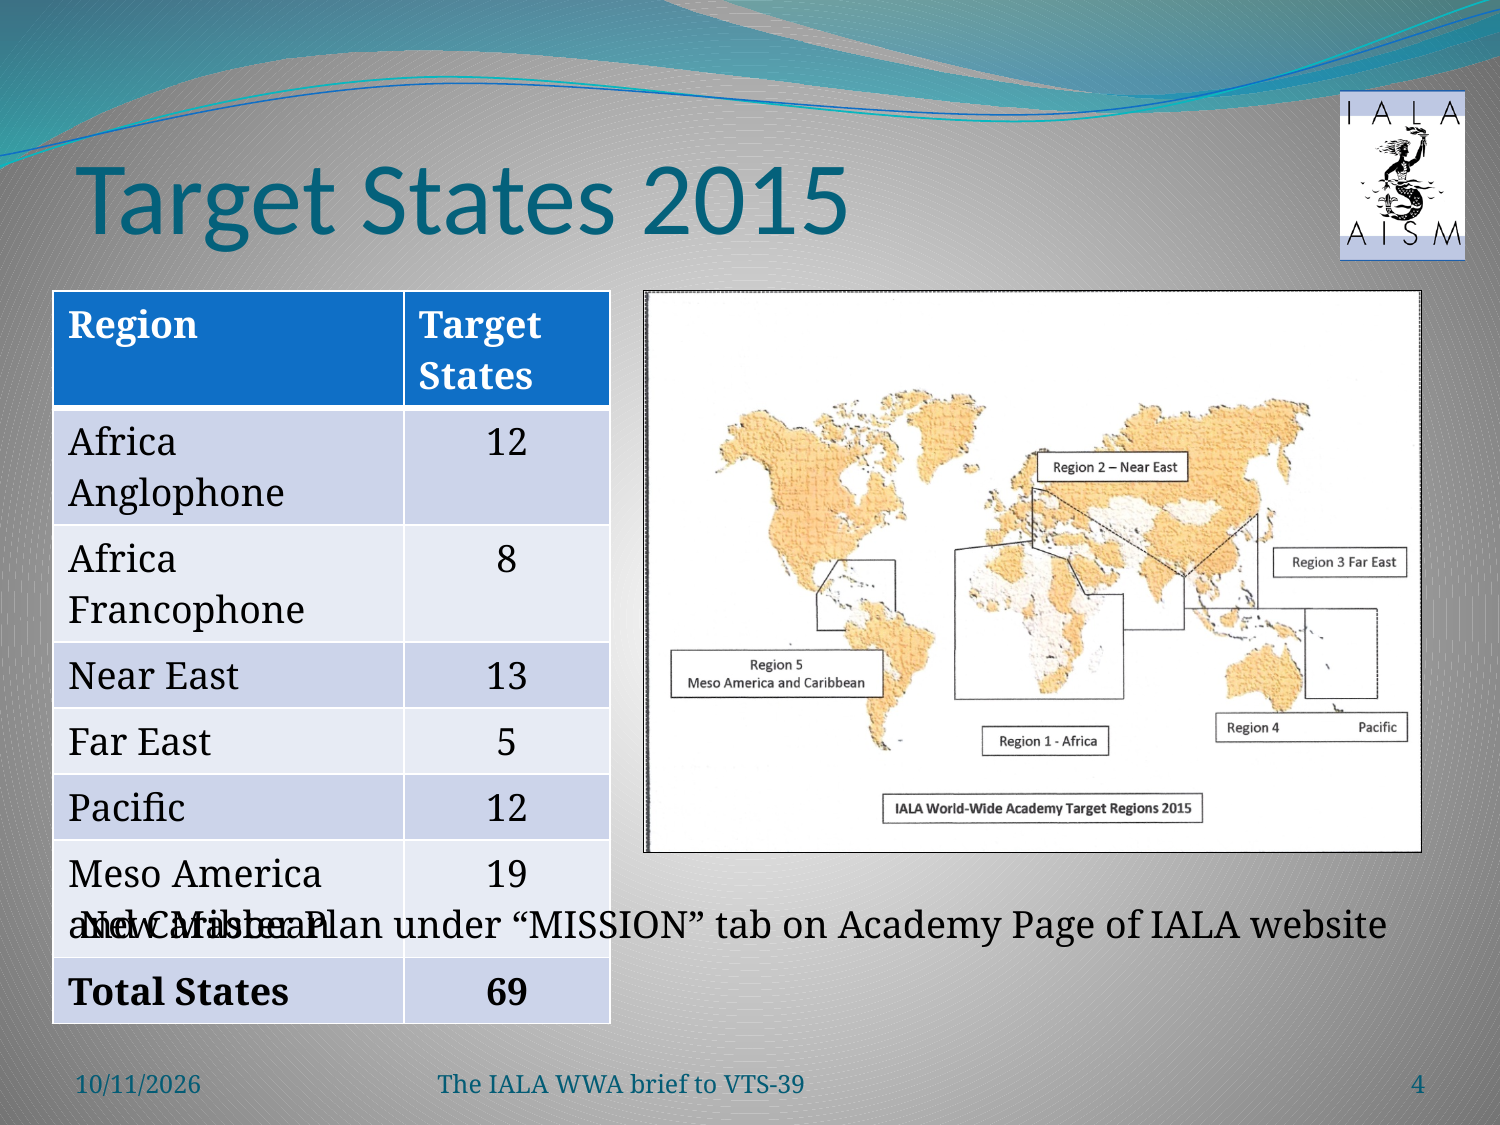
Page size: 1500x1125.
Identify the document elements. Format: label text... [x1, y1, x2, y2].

table_header Region [54, 292, 403, 405]
table_cell Near East [54, 643, 403, 707]
table_cell 12 [405, 411, 609, 524]
table_cell 19 [405, 953, 609, 957]
table_cell Italy [1314, 183, 1321, 256]
table_cell Africa Francophone [54, 526, 403, 641]
table_header Target States [405, 292, 609, 405]
table_cell Total States [54, 958, 403, 1023]
table_cell Far East [54, 709, 403, 773]
table_cell Africa Anglophone [54, 411, 403, 524]
picture [1319, 291, 1421, 852]
text_box New Master Plan under “MISSION” tab on Academy Page of IALA website [1321, 893, 1424, 953]
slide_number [75, 1042, 425, 1103]
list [751, 182, 1314, 961]
text_box New Master Plan under “MISSION” tab on Academy Page of IALA website [64, 893, 744, 953]
table_cell 12 [405, 775, 609, 839]
footer The IALA WWA brief to VTS-39 [437, 1042, 988, 1103]
table_cell Italy [744, 183, 751, 256]
table_cell 8 [405, 526, 609, 641]
title Target States 2015 [75, 101, 1425, 256]
table_cell Pacific [54, 775, 403, 839]
picture [644, 291, 746, 852]
table_cell 19 [405, 841, 609, 893]
table_cell 5 [405, 709, 609, 773]
picture [1340, 90, 1465, 261]
table_cell 69 [405, 958, 609, 1023]
slide_number 4 [1299, 1042, 1425, 1103]
table_cell Meso America and Caribbean [54, 841, 403, 957]
table_cell 13 [405, 643, 609, 707]
